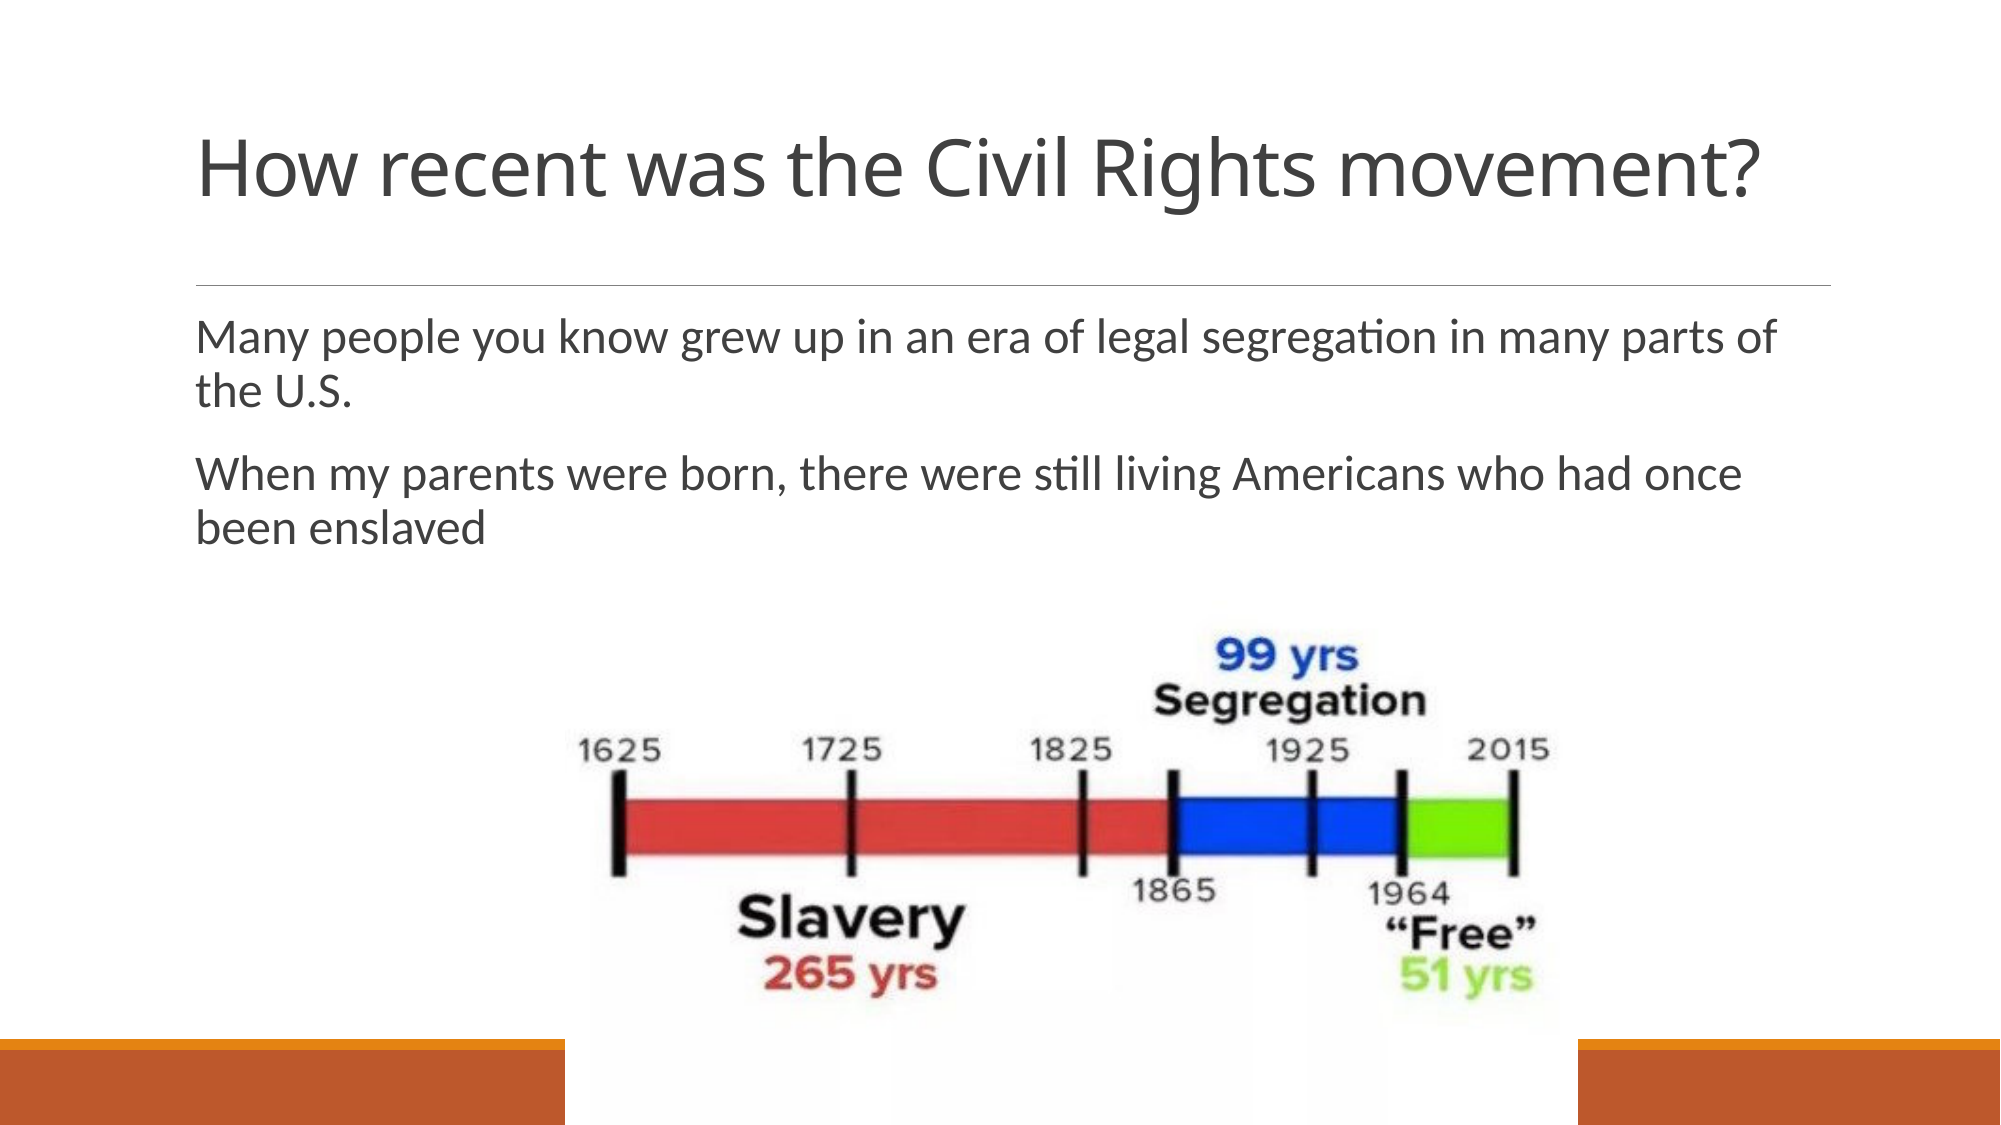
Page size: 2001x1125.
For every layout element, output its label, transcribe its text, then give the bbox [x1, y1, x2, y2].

title How recent was the Civil Rights movement? [180, 47, 1830, 220]
picture [564, 544, 1579, 1125]
list Many people you know grew up in an era of legal segregation in many parts of the U.S. When my parents were born, there were still living Americans who had once been enslaved [180, 302, 1830, 963]
